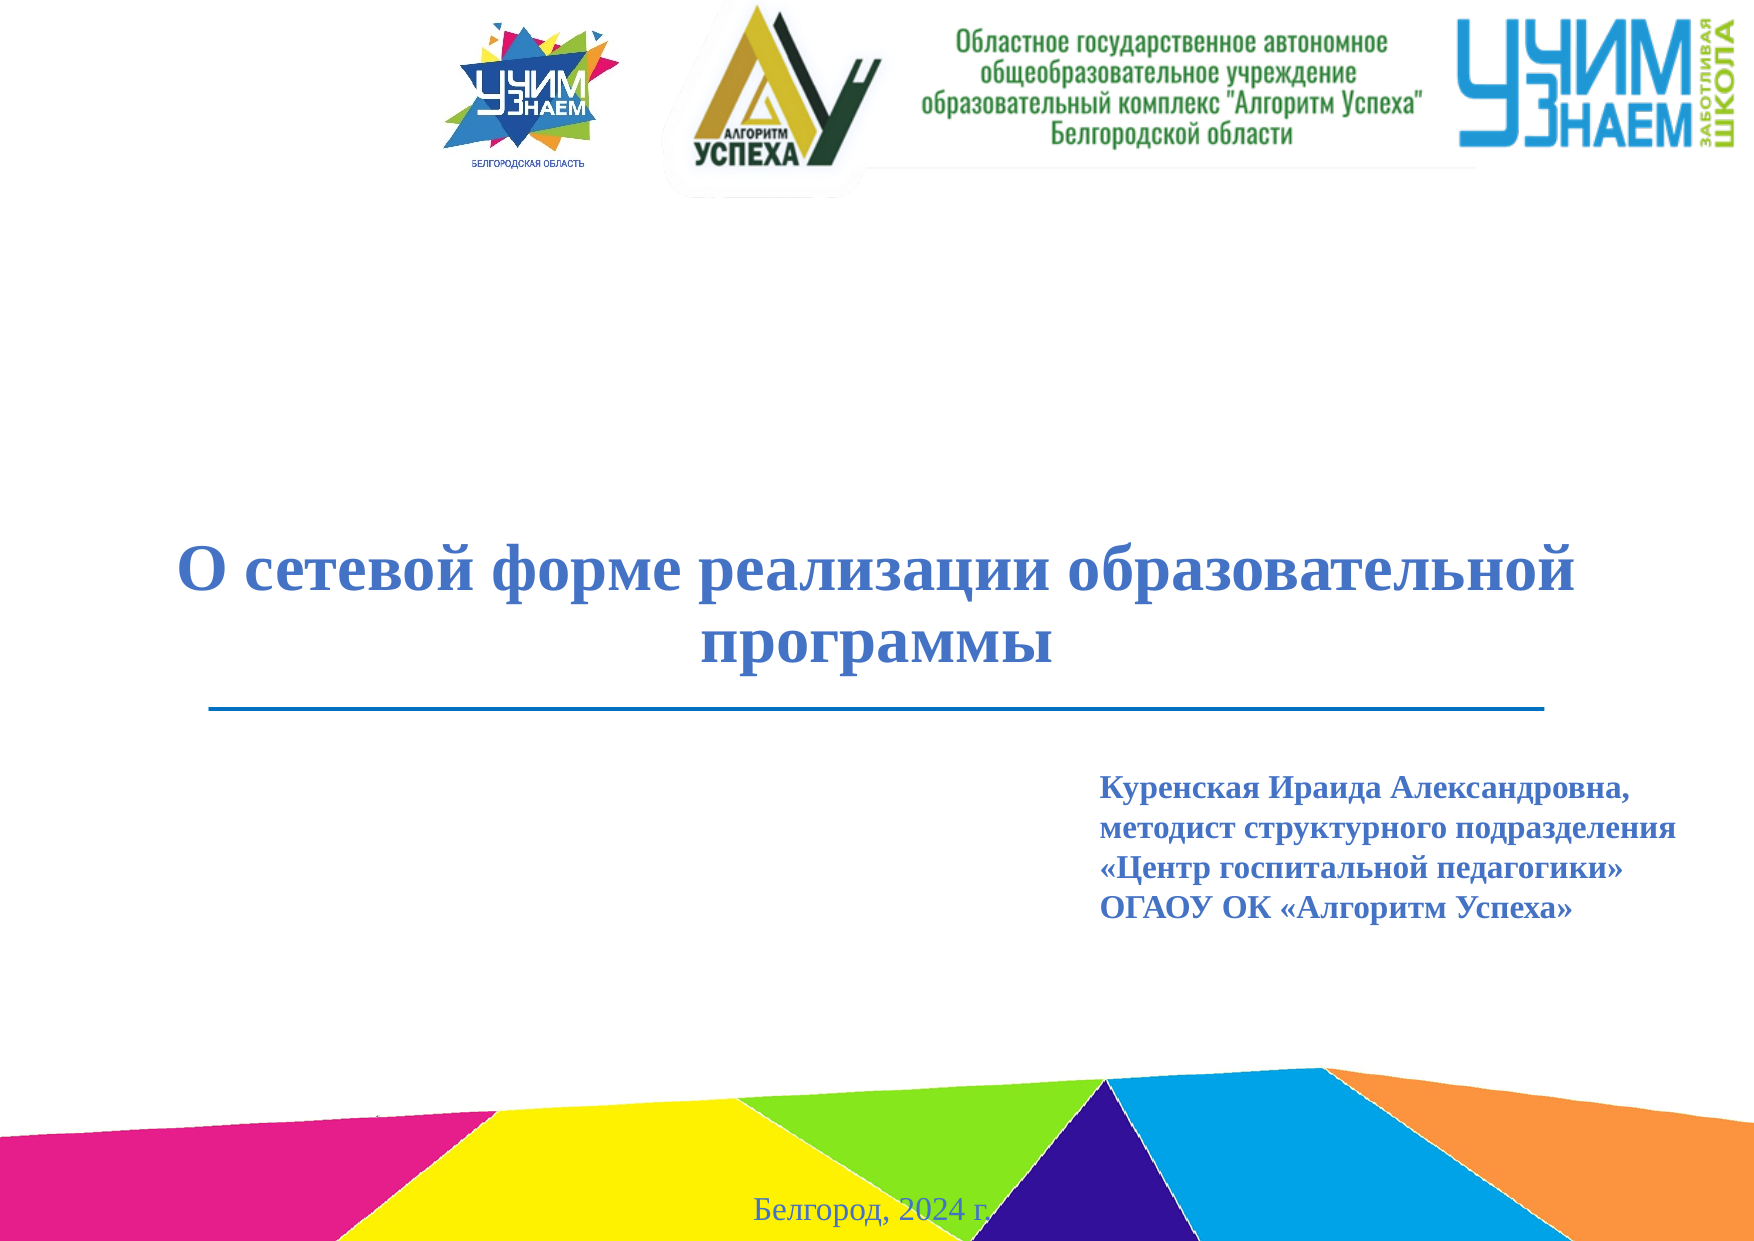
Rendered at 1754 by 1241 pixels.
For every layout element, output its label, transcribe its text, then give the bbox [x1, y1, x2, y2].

picture [443, 0, 619, 176]
subtitle О сетевой форме реализации образовательной программы [50, 525, 1704, 706]
picture [0, 1042, 1754, 1241]
text_box Куренская Ираида Александровна, методист структурного подразделения «Центр госпитальной педагогики» ОГАОУ ОК «Алгоритм Успеха» [1084, 757, 1704, 933]
picture [208, 707, 1546, 711]
picture [655, 0, 1739, 210]
